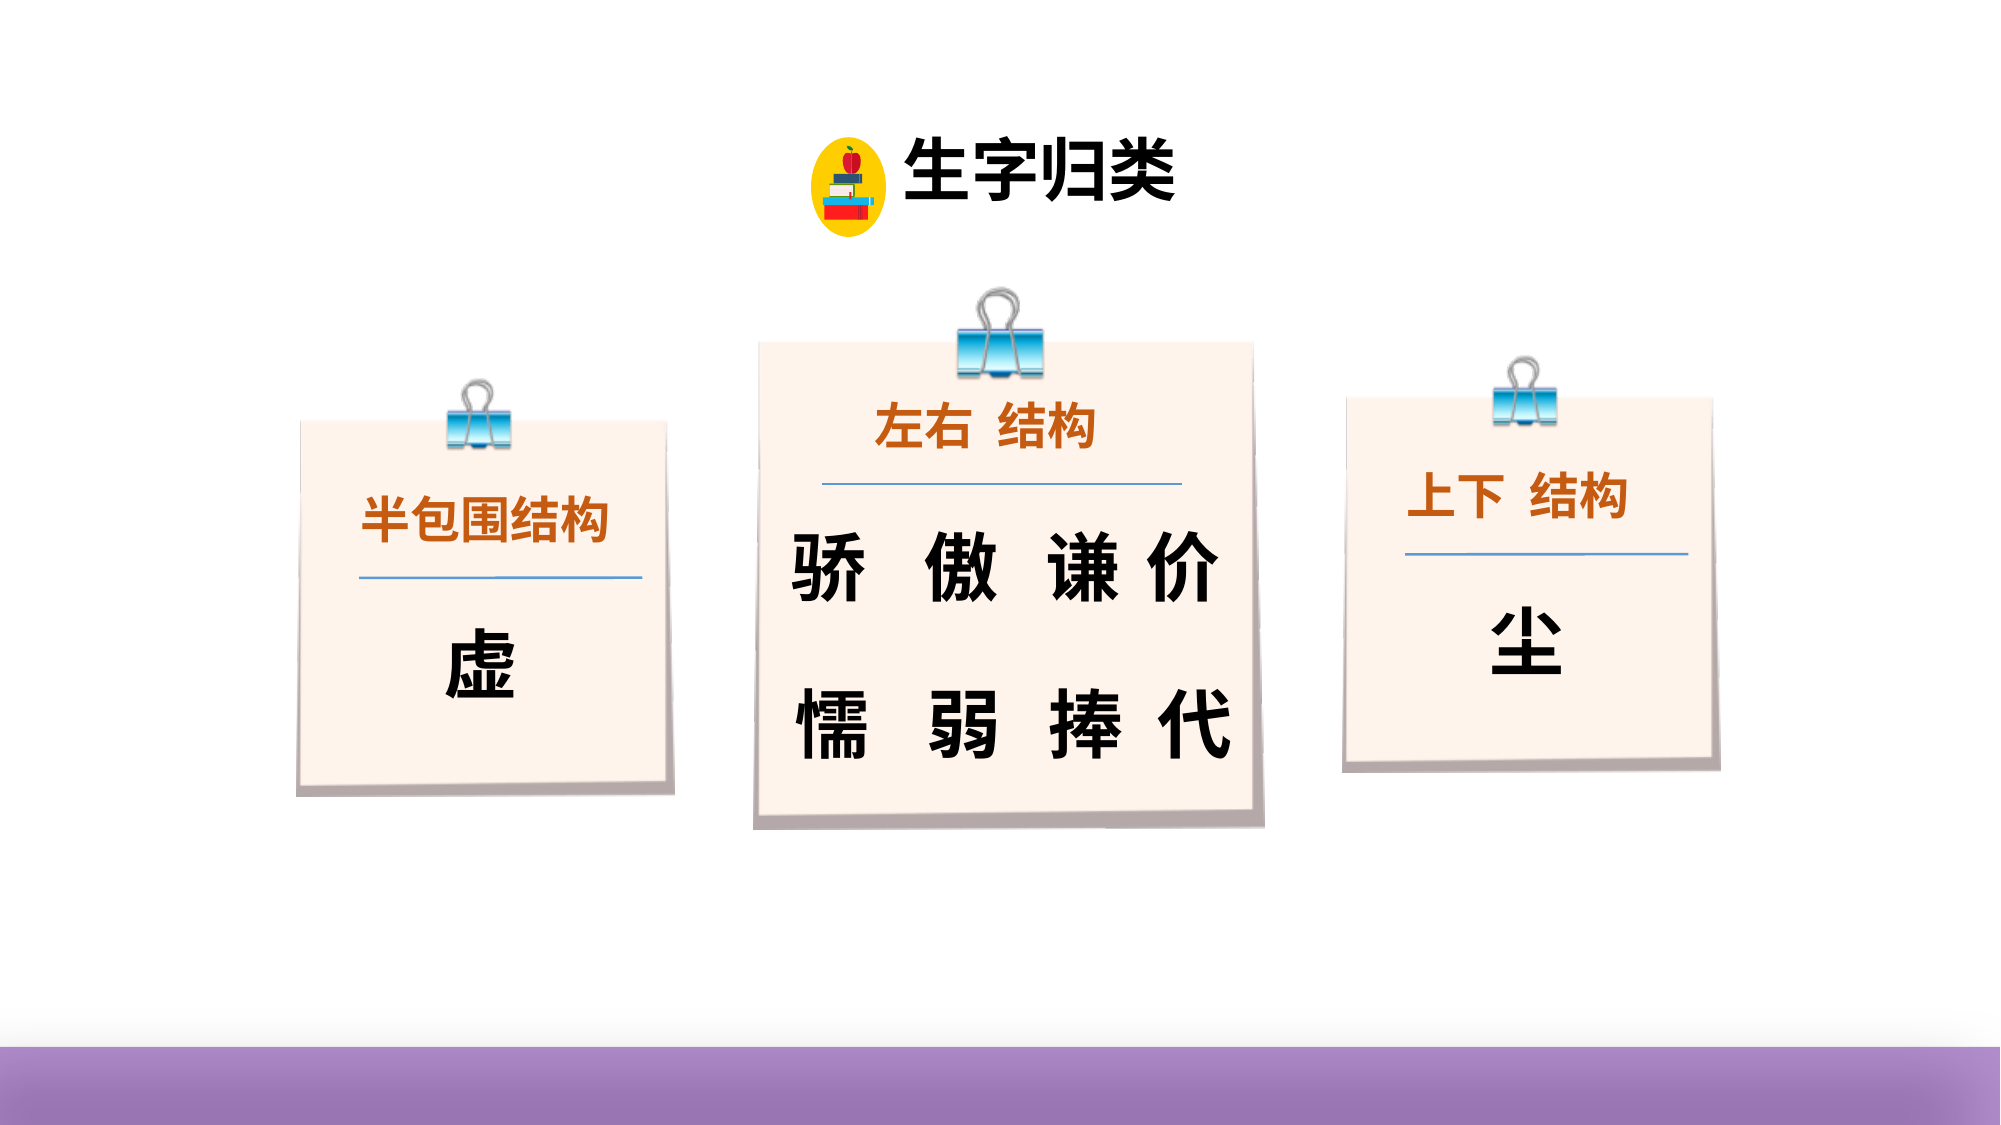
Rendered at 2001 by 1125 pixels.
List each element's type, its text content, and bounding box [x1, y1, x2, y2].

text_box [810, 137, 886, 237]
picture [296, 374, 675, 797]
text_box 生字归类 [891, 121, 1209, 216]
picture [1342, 351, 1721, 773]
picture [753, 281, 1265, 830]
